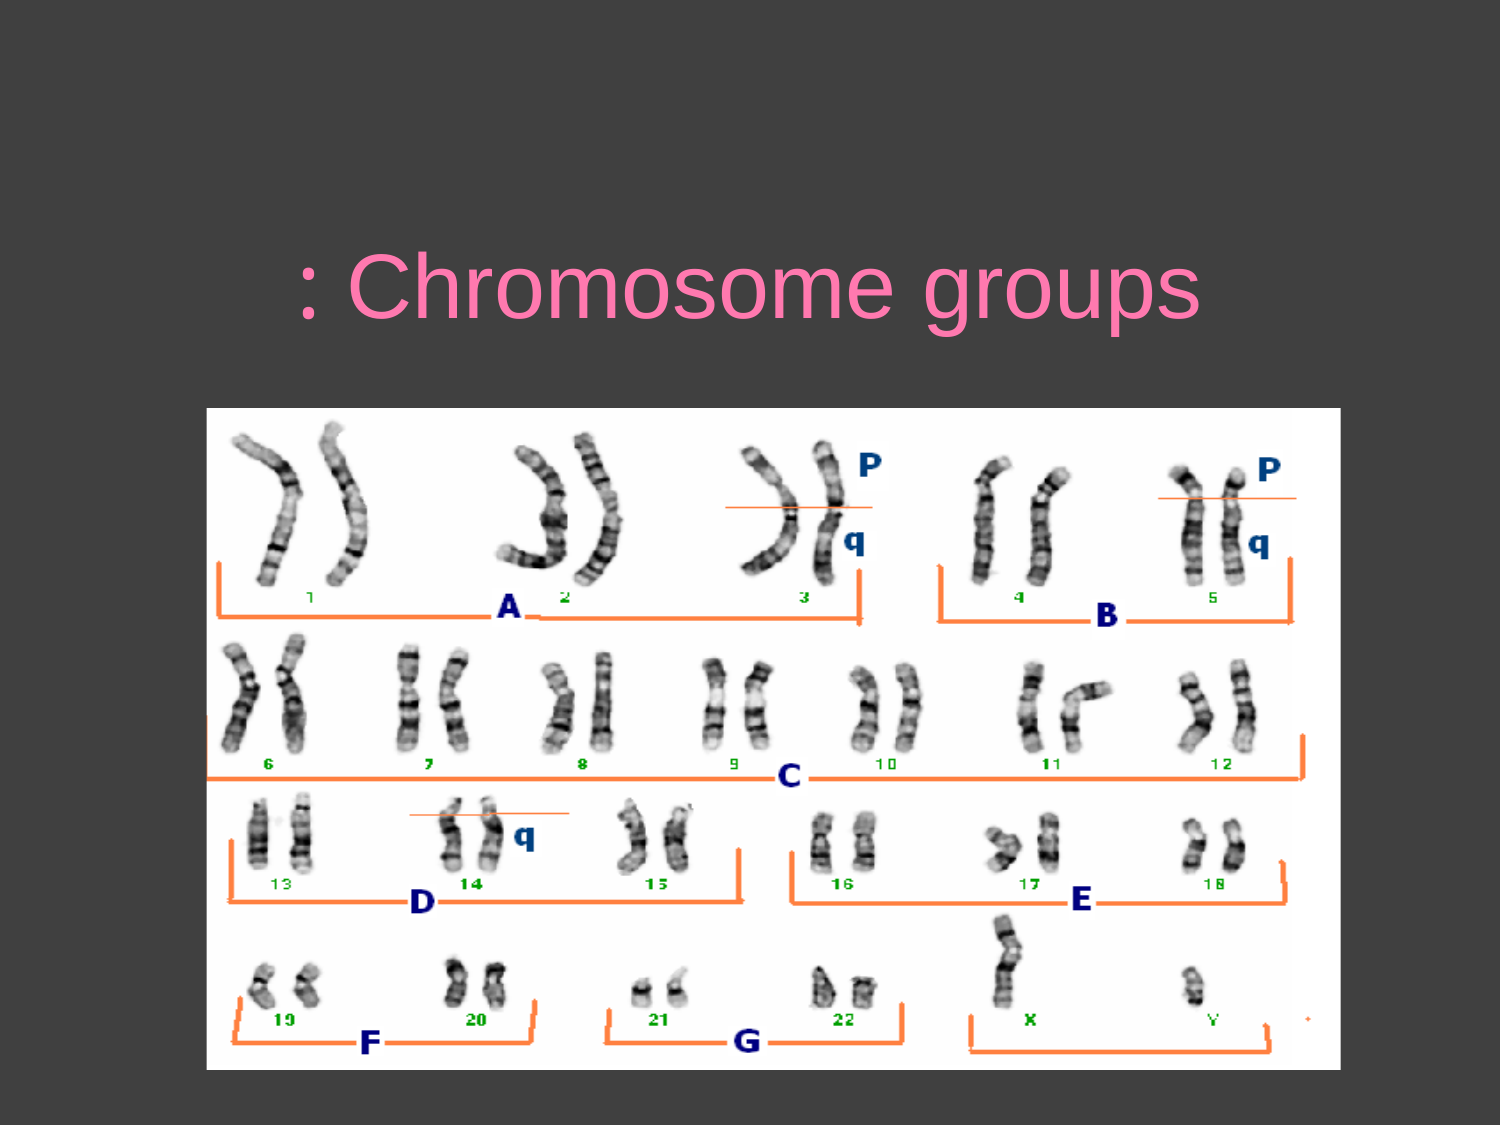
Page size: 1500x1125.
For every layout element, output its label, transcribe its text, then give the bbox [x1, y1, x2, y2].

title Chromosome groups : [112, 160, 1388, 402]
picture [206, 408, 1341, 1070]
